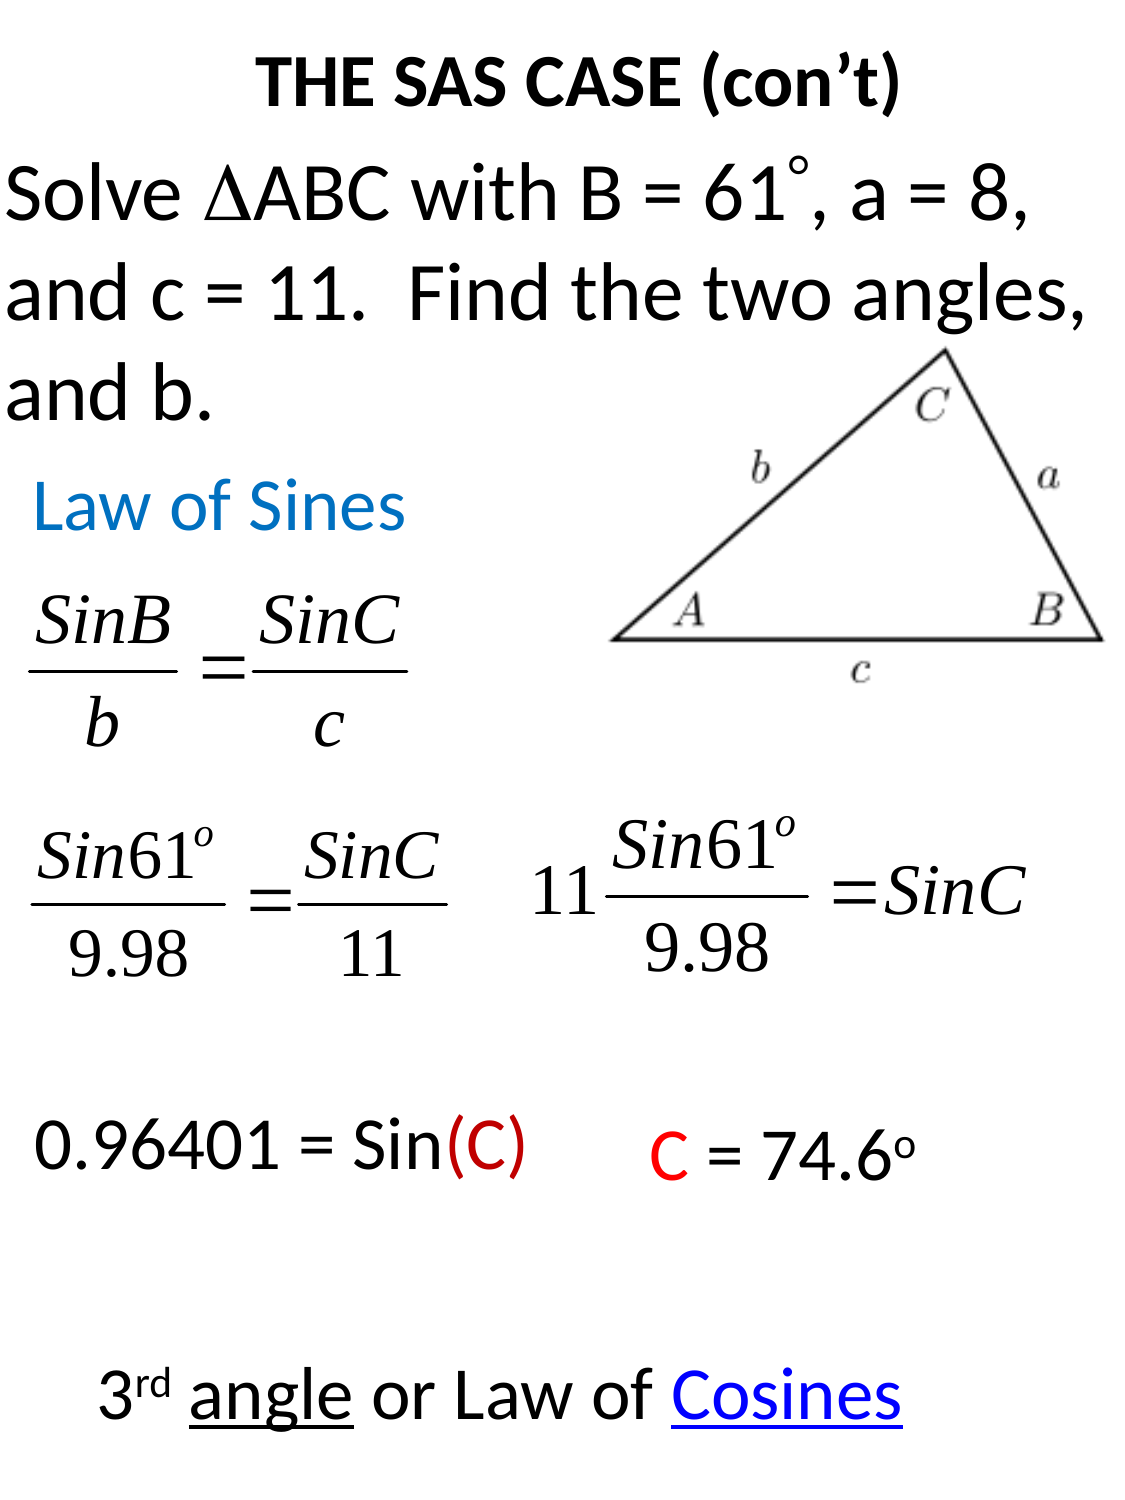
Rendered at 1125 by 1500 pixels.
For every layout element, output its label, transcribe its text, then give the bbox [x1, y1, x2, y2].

text_box 3rd angle or Law of Cosines [81, 1337, 918, 1443]
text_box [526, 787, 1040, 988]
picture [597, 323, 1125, 706]
text_box Solve ABC with B = 61, a = 8, and c = 11. Find the two angles, and b. [0, 129, 1119, 445]
text_box 0.96401 = Sin(C) [19, 1087, 545, 1193]
text_box THE SAS CASE (con’t) [240, 23, 919, 129]
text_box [20, 799, 460, 992]
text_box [17, 574, 420, 763]
text_box C = 74.6o [634, 1098, 932, 1204]
text_box Law of Sines [17, 447, 438, 553]
